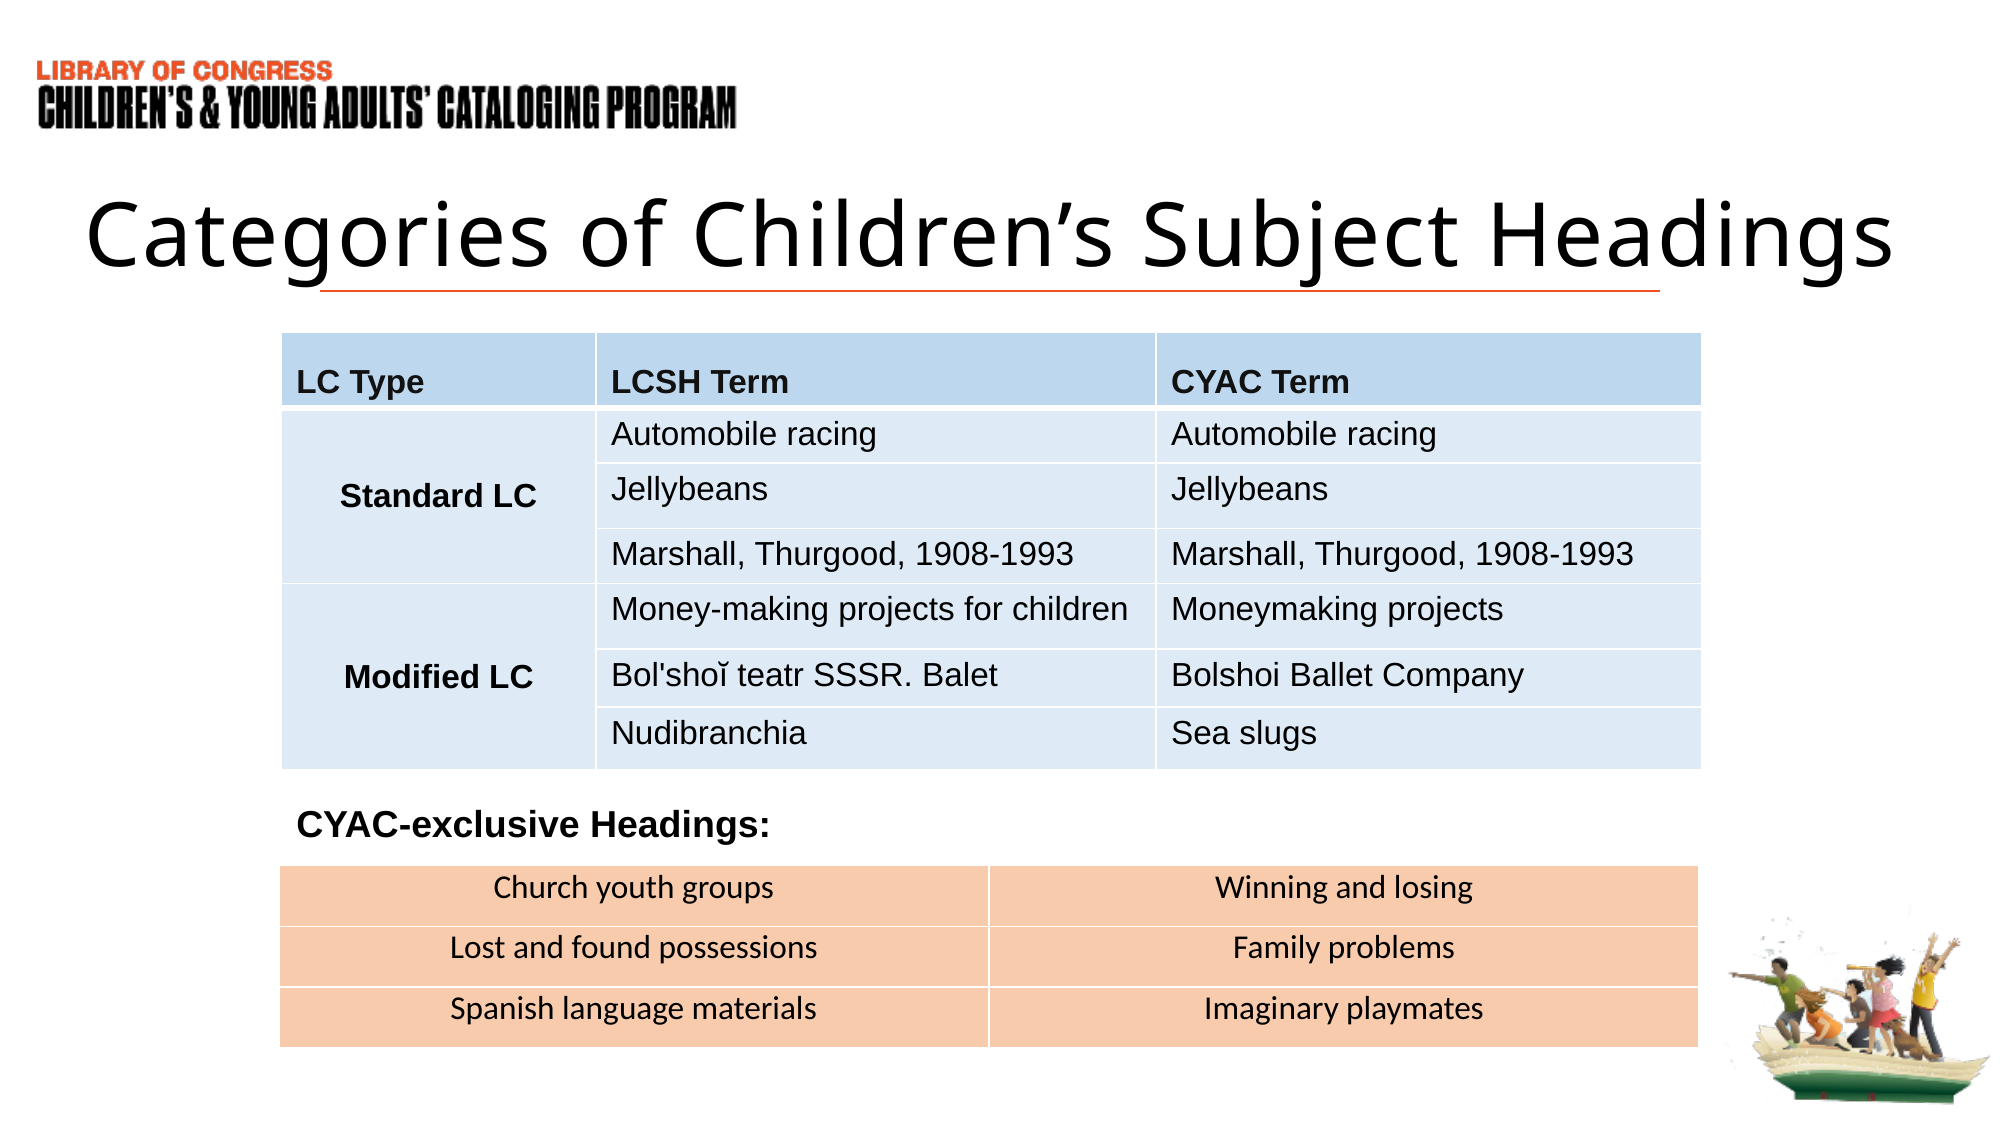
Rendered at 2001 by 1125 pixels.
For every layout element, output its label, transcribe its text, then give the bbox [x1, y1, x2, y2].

text_box Categories of Children’s Subject Headings [27, 161, 1956, 314]
table_cell Money-making projects for children [597, 584, 1155, 648]
picture [1725, 893, 2000, 1125]
table_header Winning and losing [990, 866, 1698, 926]
table_cell Family problems [990, 927, 1698, 986]
table_cell Spanish language materials [280, 988, 988, 1047]
picture [0, 0, 790, 182]
table_cell Jellybeans [1157, 464, 1701, 528]
table_cell Standard LC [282, 411, 595, 583]
table_cell Nudibranchia [597, 708, 1155, 769]
table_cell Bolʹshoĭ teatr SSSR. Balet [597, 650, 1155, 706]
table_cell Jellybeans [597, 464, 1155, 528]
table_header LCSH Term [597, 333, 1155, 405]
table_cell Imaginary playmates [990, 988, 1698, 1047]
table_cell Marshall, Thurgood, 1908-1993 [597, 529, 1155, 583]
table_cell Moneymaking projects [1157, 584, 1701, 648]
table_cell Automobile racing [597, 411, 1155, 462]
table_header LC Type [282, 333, 595, 405]
table_cell Lost and found possessions [280, 927, 988, 986]
text_box CYAC-exclusive Headings: [281, 792, 787, 853]
table_cell Marshall, Thurgood, 1908-1993 [1157, 529, 1701, 583]
table_cell Bolshoi Ballet Company [1157, 650, 1701, 706]
table_header Church youth groups [280, 866, 988, 926]
table_cell Modified LC [282, 584, 595, 769]
table_cell Sea slugs [1157, 708, 1701, 769]
table_header CYAC Term [1157, 333, 1701, 405]
table_cell Automobile racing [1157, 411, 1701, 462]
